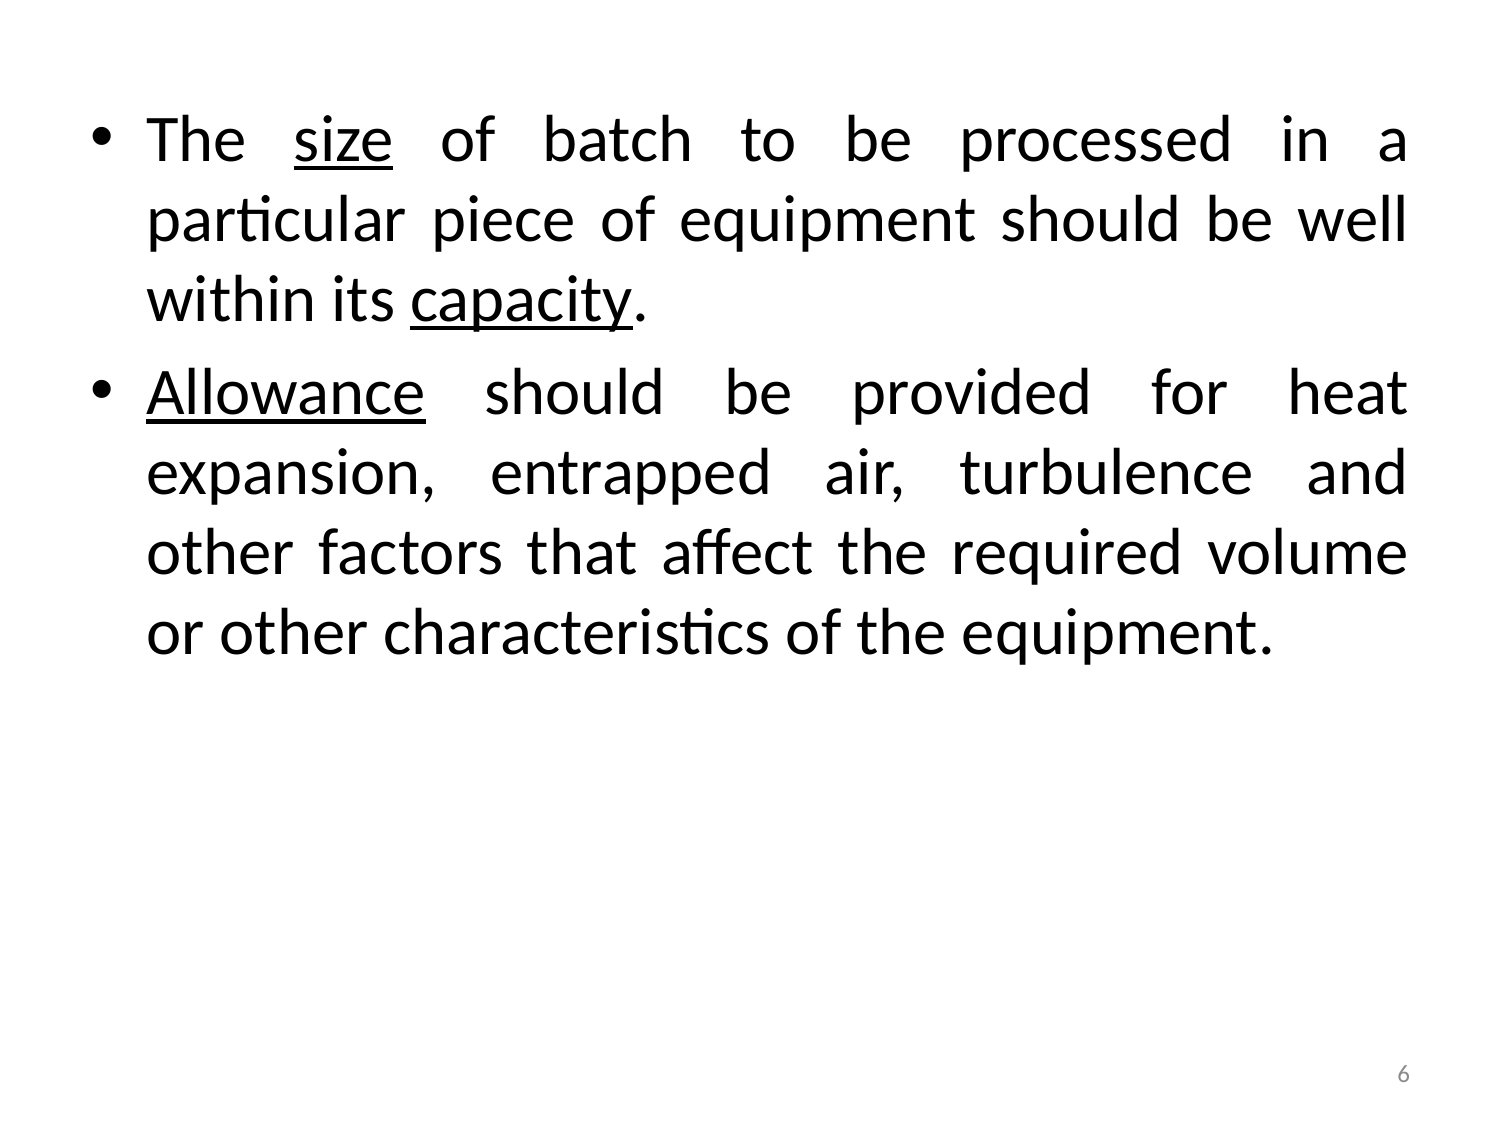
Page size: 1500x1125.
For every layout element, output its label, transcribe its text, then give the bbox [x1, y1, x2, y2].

list The size of batch to be processed in a particular piece of equipment should be well within its capacity. Allowance should be provided for heat expansion, entrapped air, turbulence and other factors that affect the required volume or other characteristics of the equipment. [75, 87, 1425, 1100]
slide_number 6 [1074, 1042, 1425, 1103]
